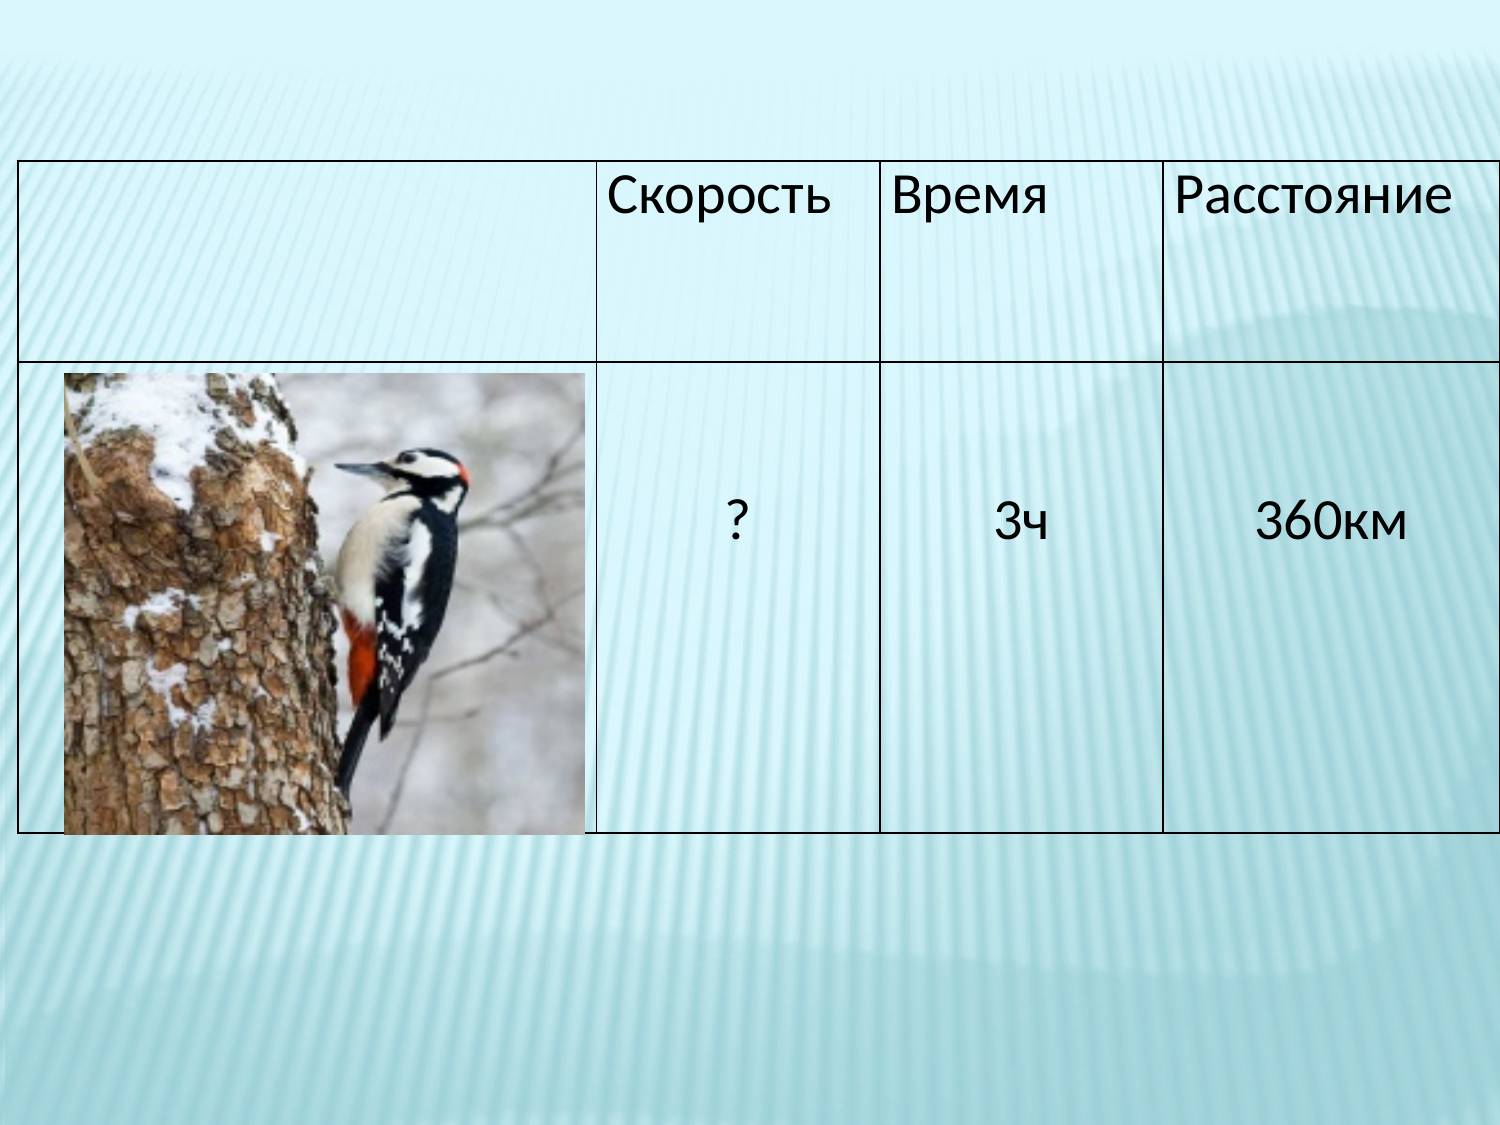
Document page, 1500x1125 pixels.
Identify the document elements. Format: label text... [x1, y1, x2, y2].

picture [64, 373, 585, 835]
table_cell [19, 363, 596, 832]
table_cell 3ч [881, 363, 1162, 832]
table_header Время [881, 162, 1162, 361]
table_header [19, 162, 596, 361]
table_header Расстояние [1164, 162, 1499, 361]
table_header Скорость [597, 162, 879, 361]
table_cell 360км [1164, 363, 1499, 832]
table_cell ? [597, 363, 879, 832]
